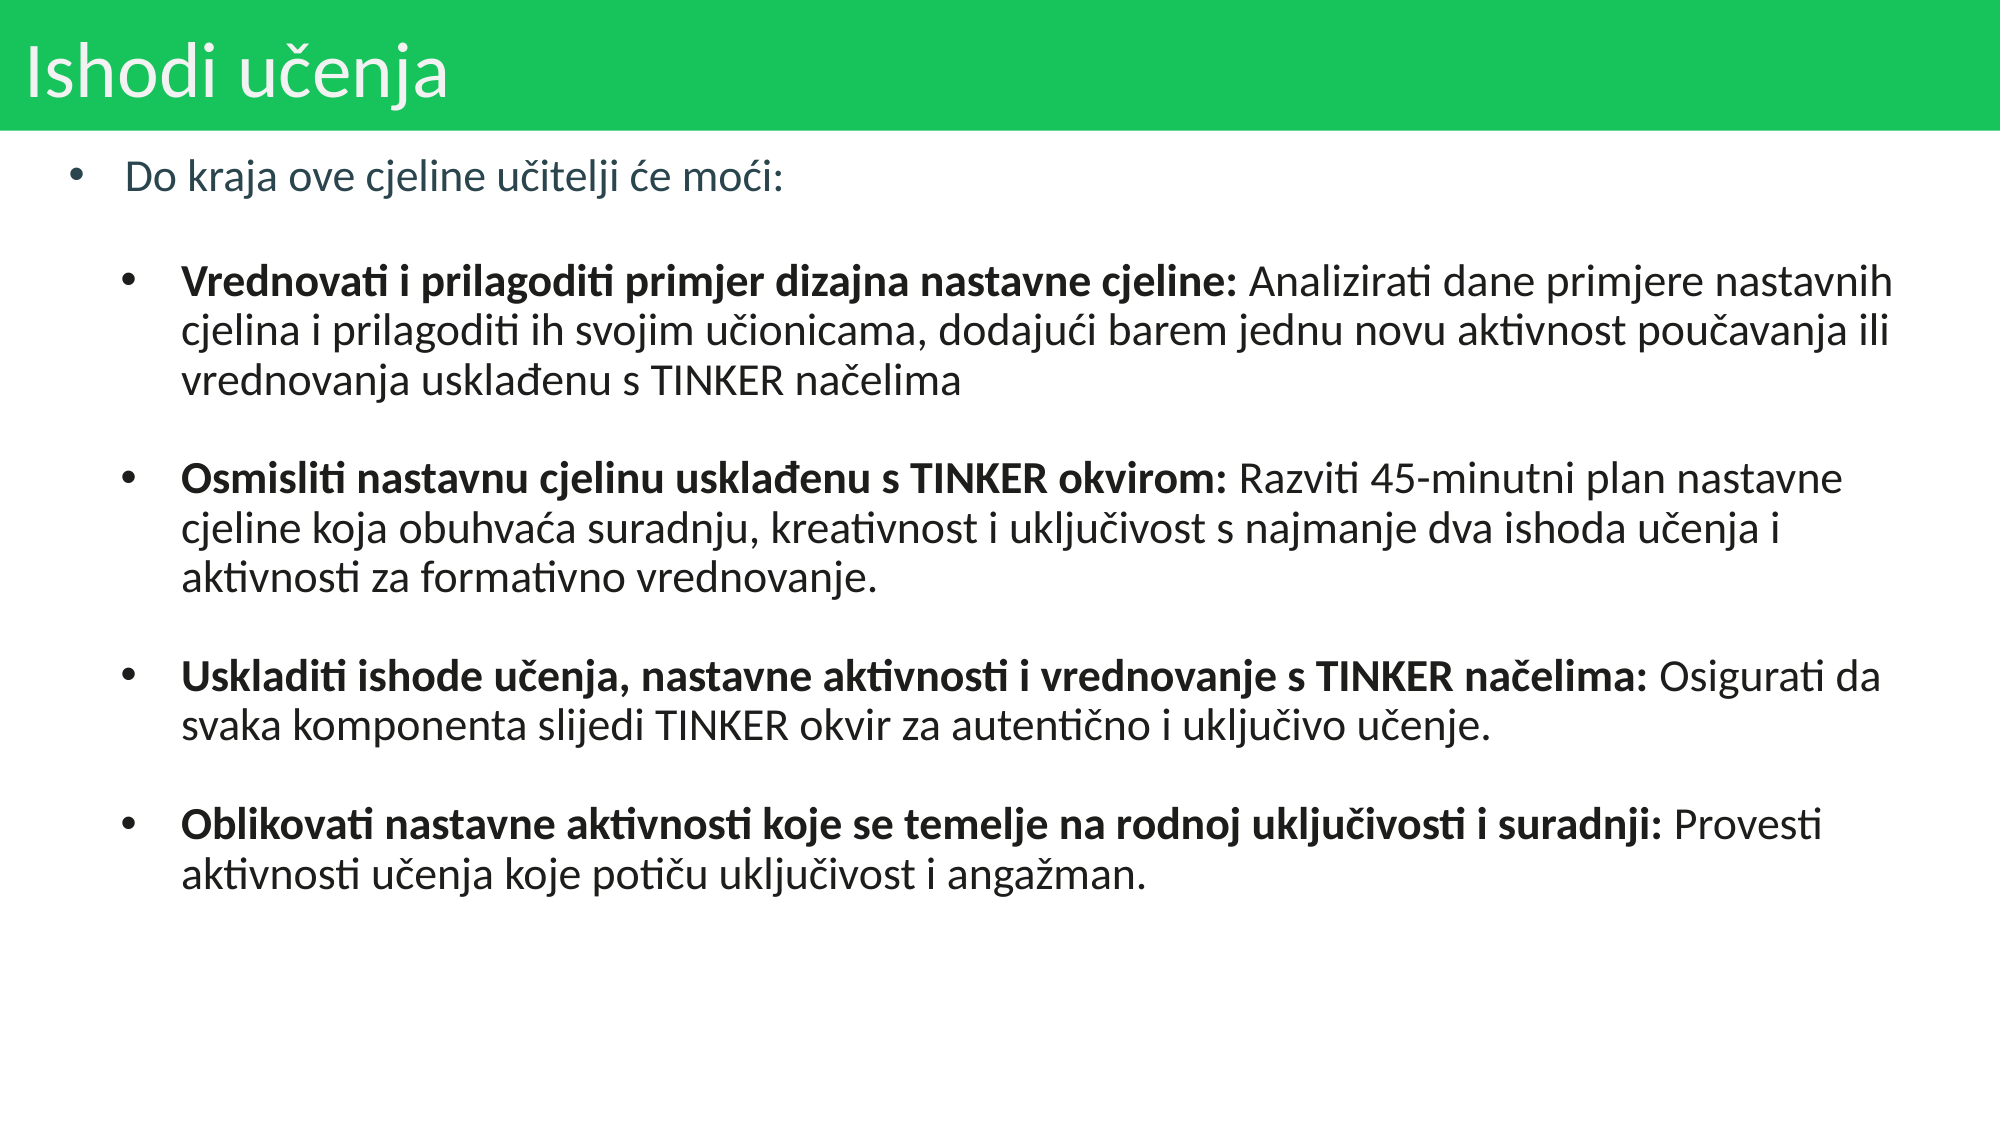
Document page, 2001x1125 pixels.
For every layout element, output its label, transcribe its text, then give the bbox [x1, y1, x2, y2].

list Do kraja ove cjeline učitelji će moći: Vrednovati i prilagoditi primjer dizajna nastavne cjeline: Analizirati dane primjere nastavnih cjelina i prilagoditi ih svojim učionicama, dodajući barem jednu novu aktivnost poučavanja ili vrednovanja usklađenu s TINKER načelima Osmisliti nastavnu cjelinu usklađenu s TINKER okvirom: Razviti 45-minutni plan nastavne cjeline koja obuhvaća suradnju, kreativnost i uključivost s najmanje dva ishoda učenja i aktivnosti za formativno vrednovanje. Uskladiti ishode učenja, nastavne aktivnosti i vrednovanje s TINKER načelima: Osigurati da svaka komponenta slijedi TINKER okvir za autentično i uključivo učenje. Oblikovati nastavne aktivnosti koje se temelje na rodnoj uključivosti i suradnji: Provesti aktivnosti učenja koje potiču uključivost i angažman. [16, 144, 1976, 1108]
title Ishodi učenja [16, 13, 1976, 131]
